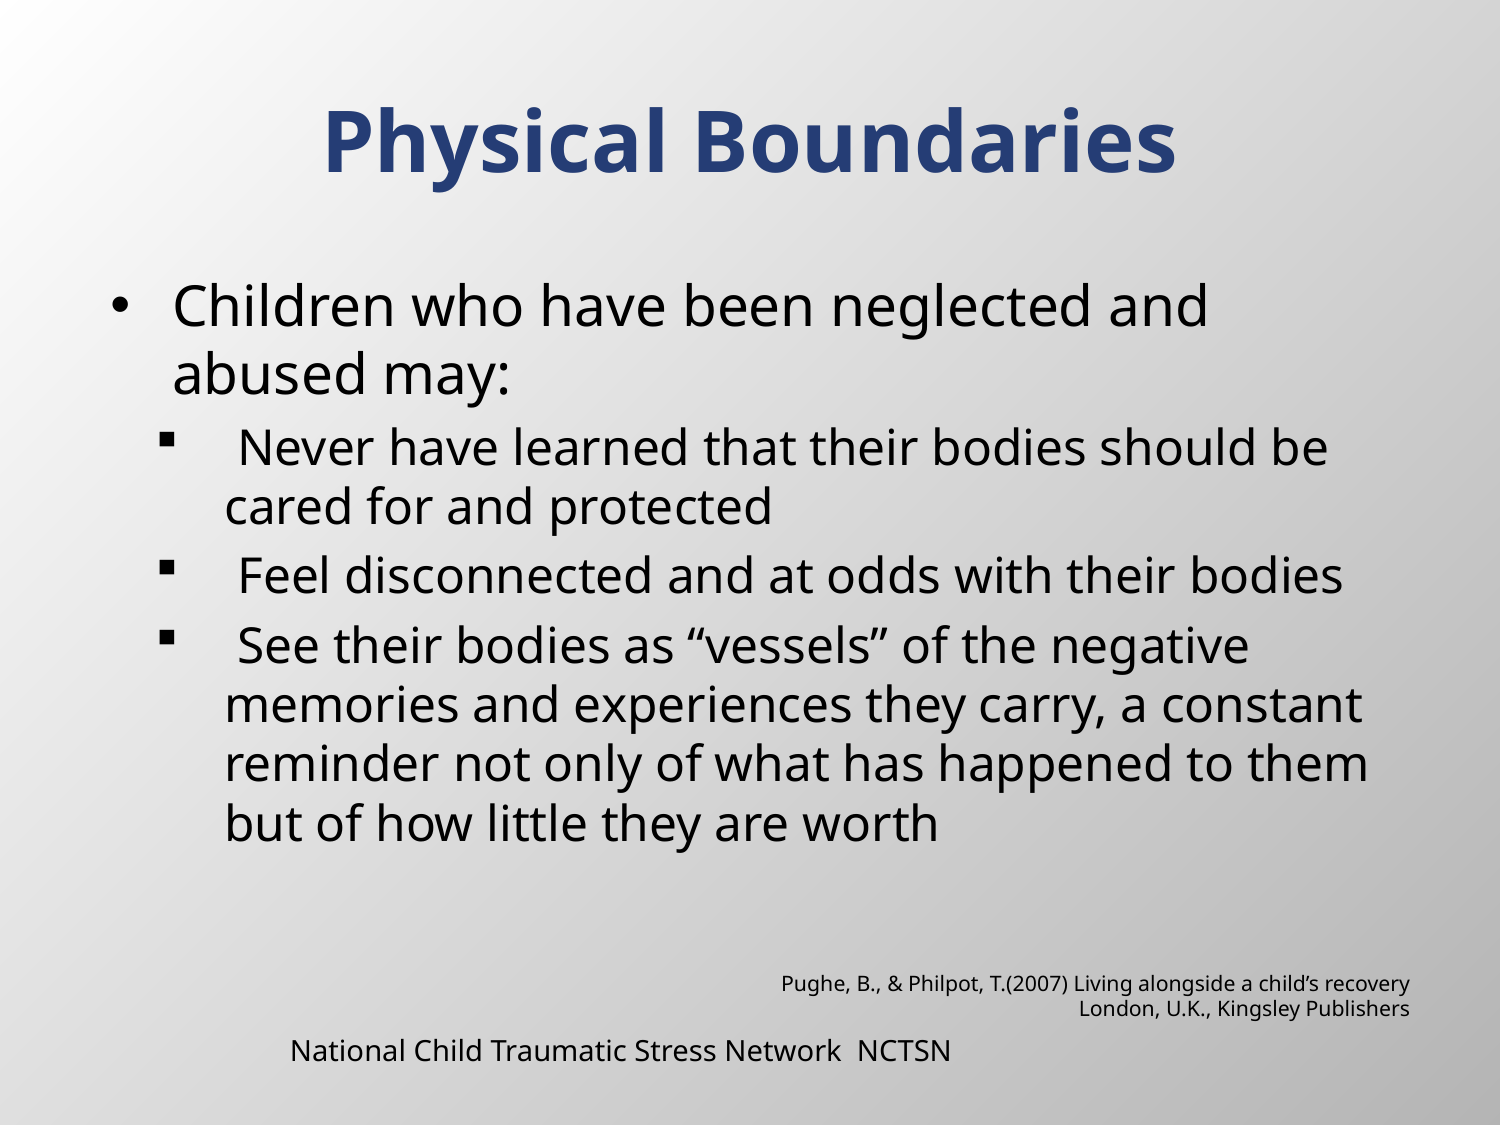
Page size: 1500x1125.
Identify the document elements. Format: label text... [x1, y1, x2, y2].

title Physical Boundaries [75, 45, 1425, 233]
list Children who have been neglected and abused may: Never have learned that their bodies should be cared for and protected Feel disconnected and at odds with their bodies See their bodies as “vessels” of the negative memories and experiences they carry, a constant reminder not only of what has happened to them but of how little they are worth Pughe, B., & Philpot, T.(2007) Living alongside a child’s recovery London, U.K., Kingsley Publishers [75, 262, 1425, 1035]
text_box National Child Traumatic Stress Network NCTSN [274, 1024, 1100, 1075]
